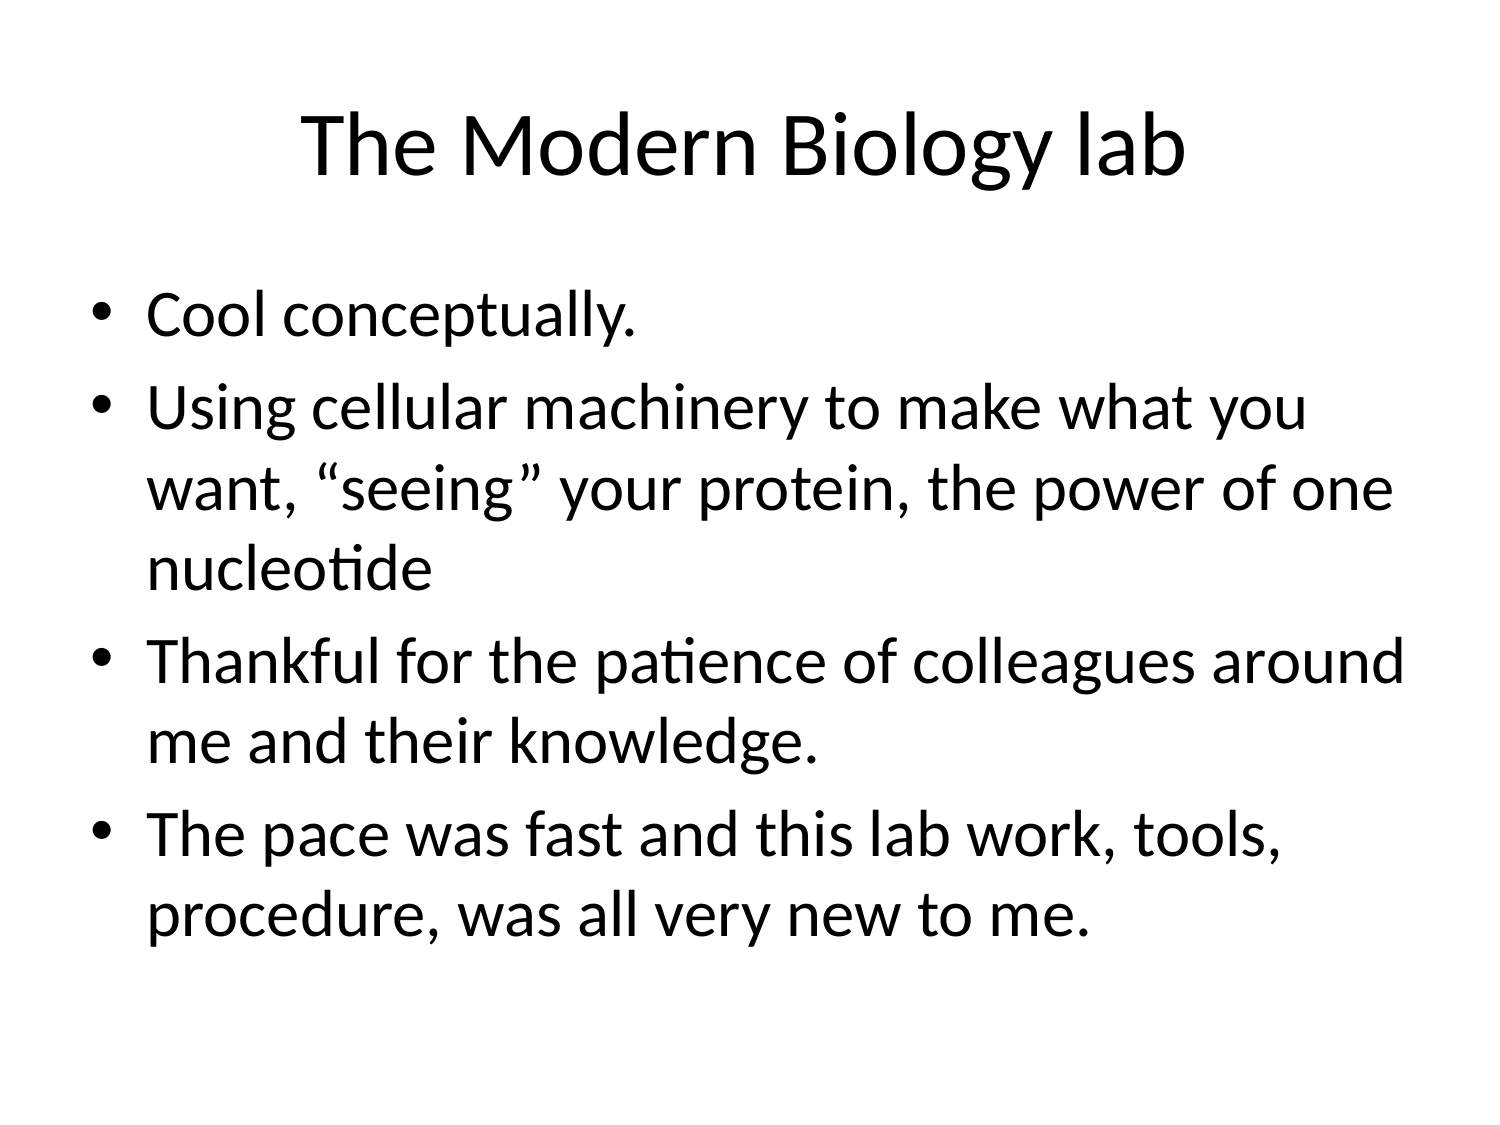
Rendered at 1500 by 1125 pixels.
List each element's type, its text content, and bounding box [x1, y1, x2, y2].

title The Modern Biology lab [75, 45, 1425, 233]
list Cool conceptually. Using cellular machinery to make what you want, “seeing” your protein, the power of one nucleotide Thankful for the patience of colleagues around me and their knowledge. The pace was fast and this lab work, tools, procedure, was all very new to me. [75, 262, 1425, 1005]
